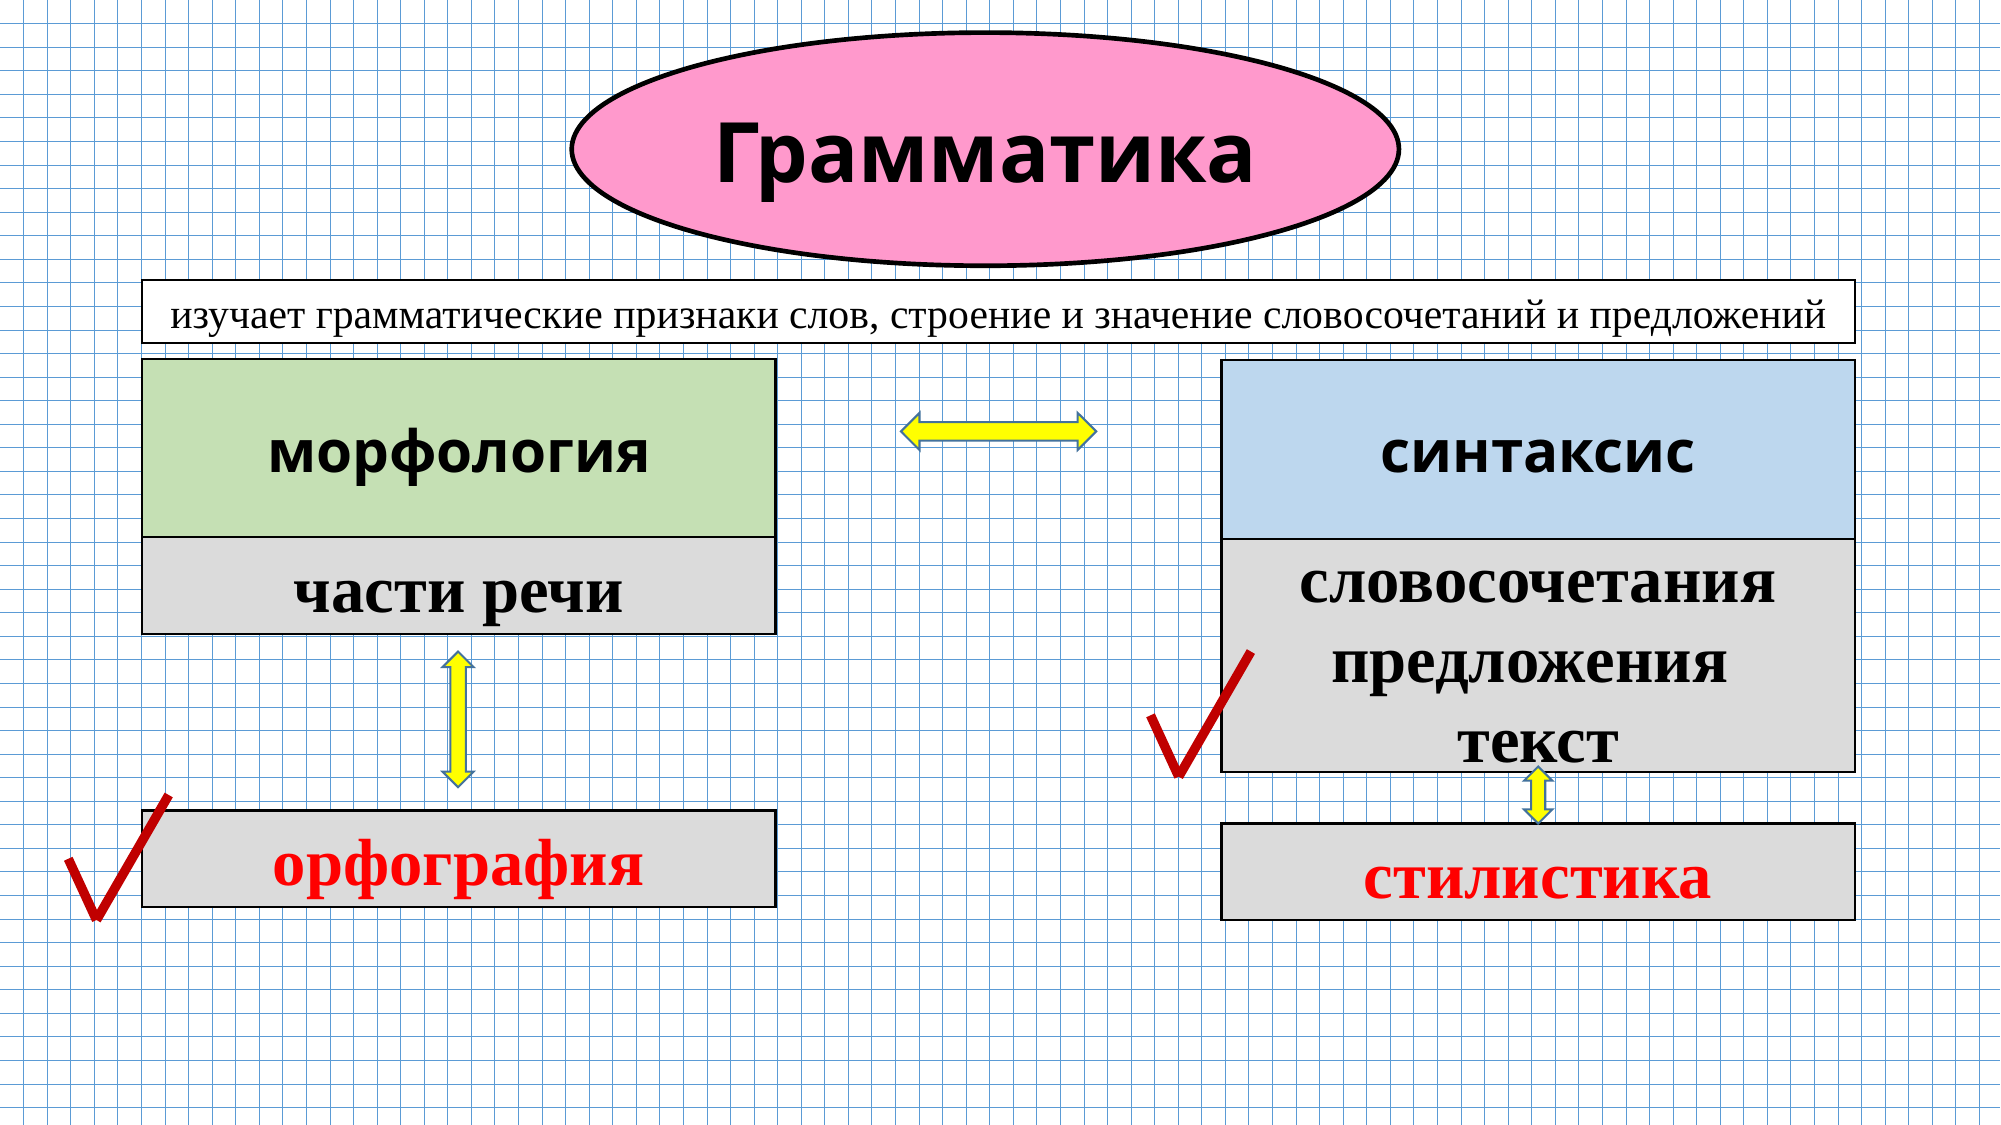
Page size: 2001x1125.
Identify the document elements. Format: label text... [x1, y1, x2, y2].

text_box морфология [141, 358, 777, 536]
text_box [440, 650, 477, 789]
text_box [1521, 765, 1555, 825]
text_box синтаксис [1220, 359, 1856, 538]
text_box орфография [169, 809, 777, 908]
text_box [899, 410, 1098, 453]
text_box изучает грамматические признаки слов, строение и значение словосочетаний и предложений [141, 279, 1856, 344]
text_box Грамматика [570, 31, 1400, 267]
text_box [68, 858, 96, 920]
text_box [96, 794, 169, 920]
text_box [1178, 651, 1251, 777]
text_box стилистика [1220, 822, 1856, 921]
text_box словосочетания предложения текст [1220, 538, 1856, 773]
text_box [1150, 715, 1178, 777]
text_box части речи [141, 536, 777, 635]
